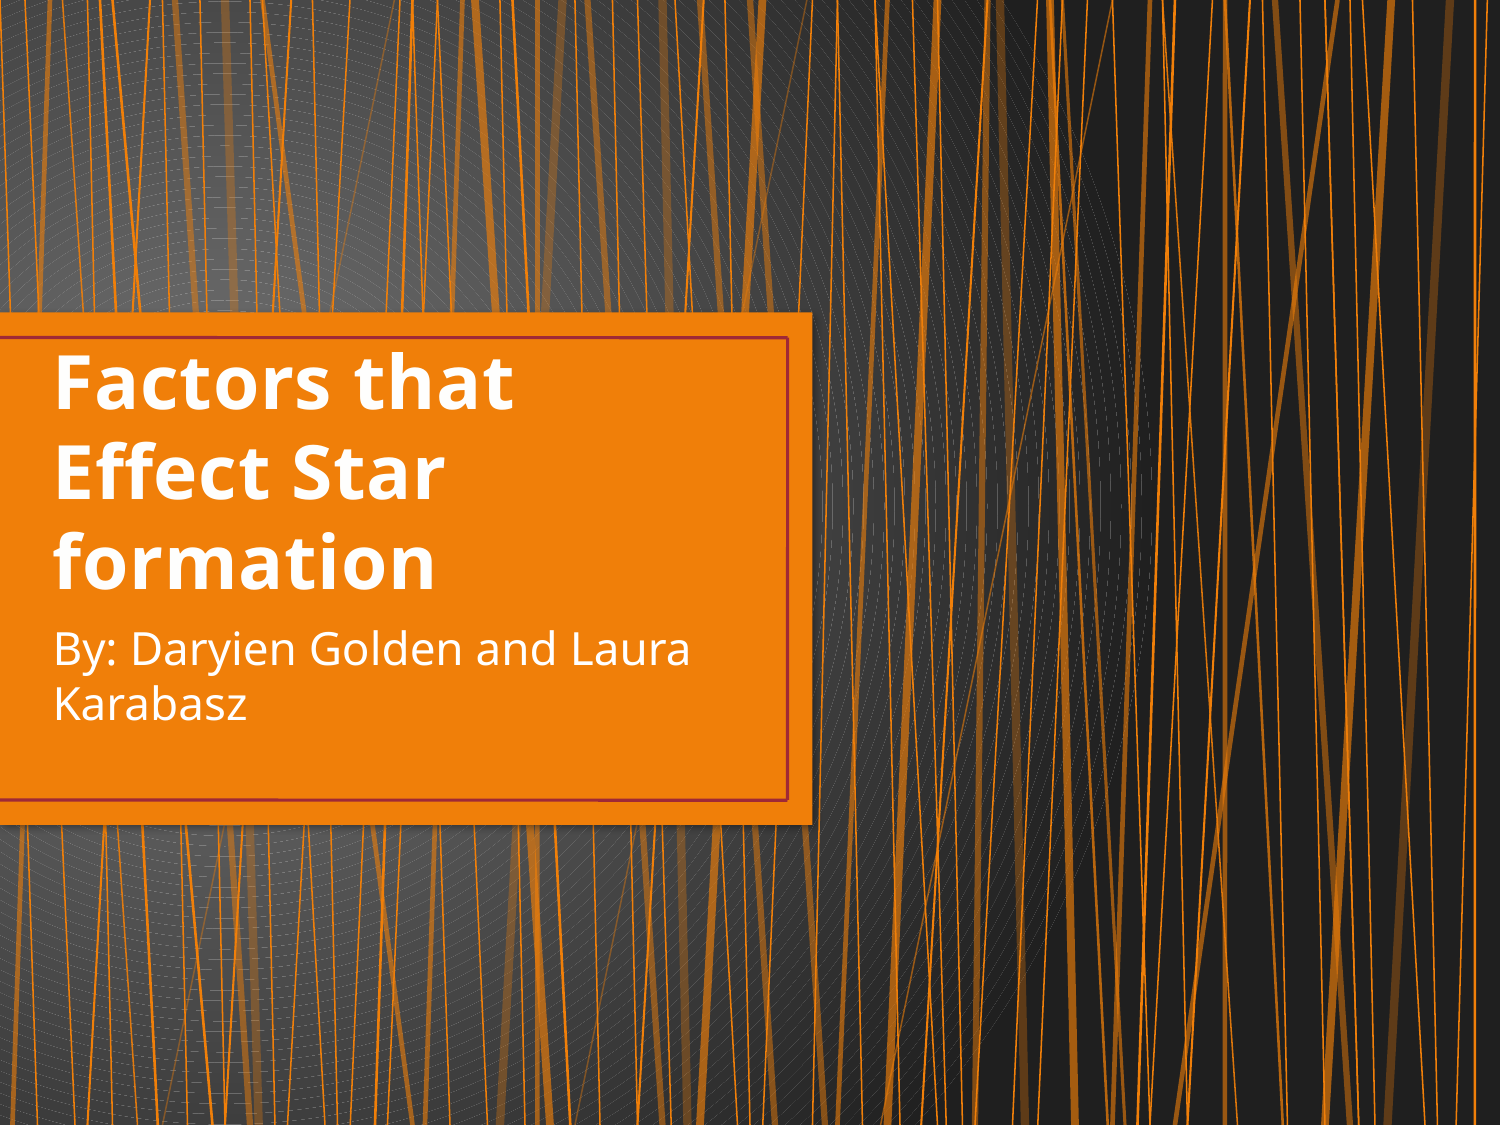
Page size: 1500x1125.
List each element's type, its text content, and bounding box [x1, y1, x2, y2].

title Factors that Effect Star formation [37, 349, 763, 612]
subtitle By: Daryien Golden and Laura Karabasz [37, 612, 763, 788]
